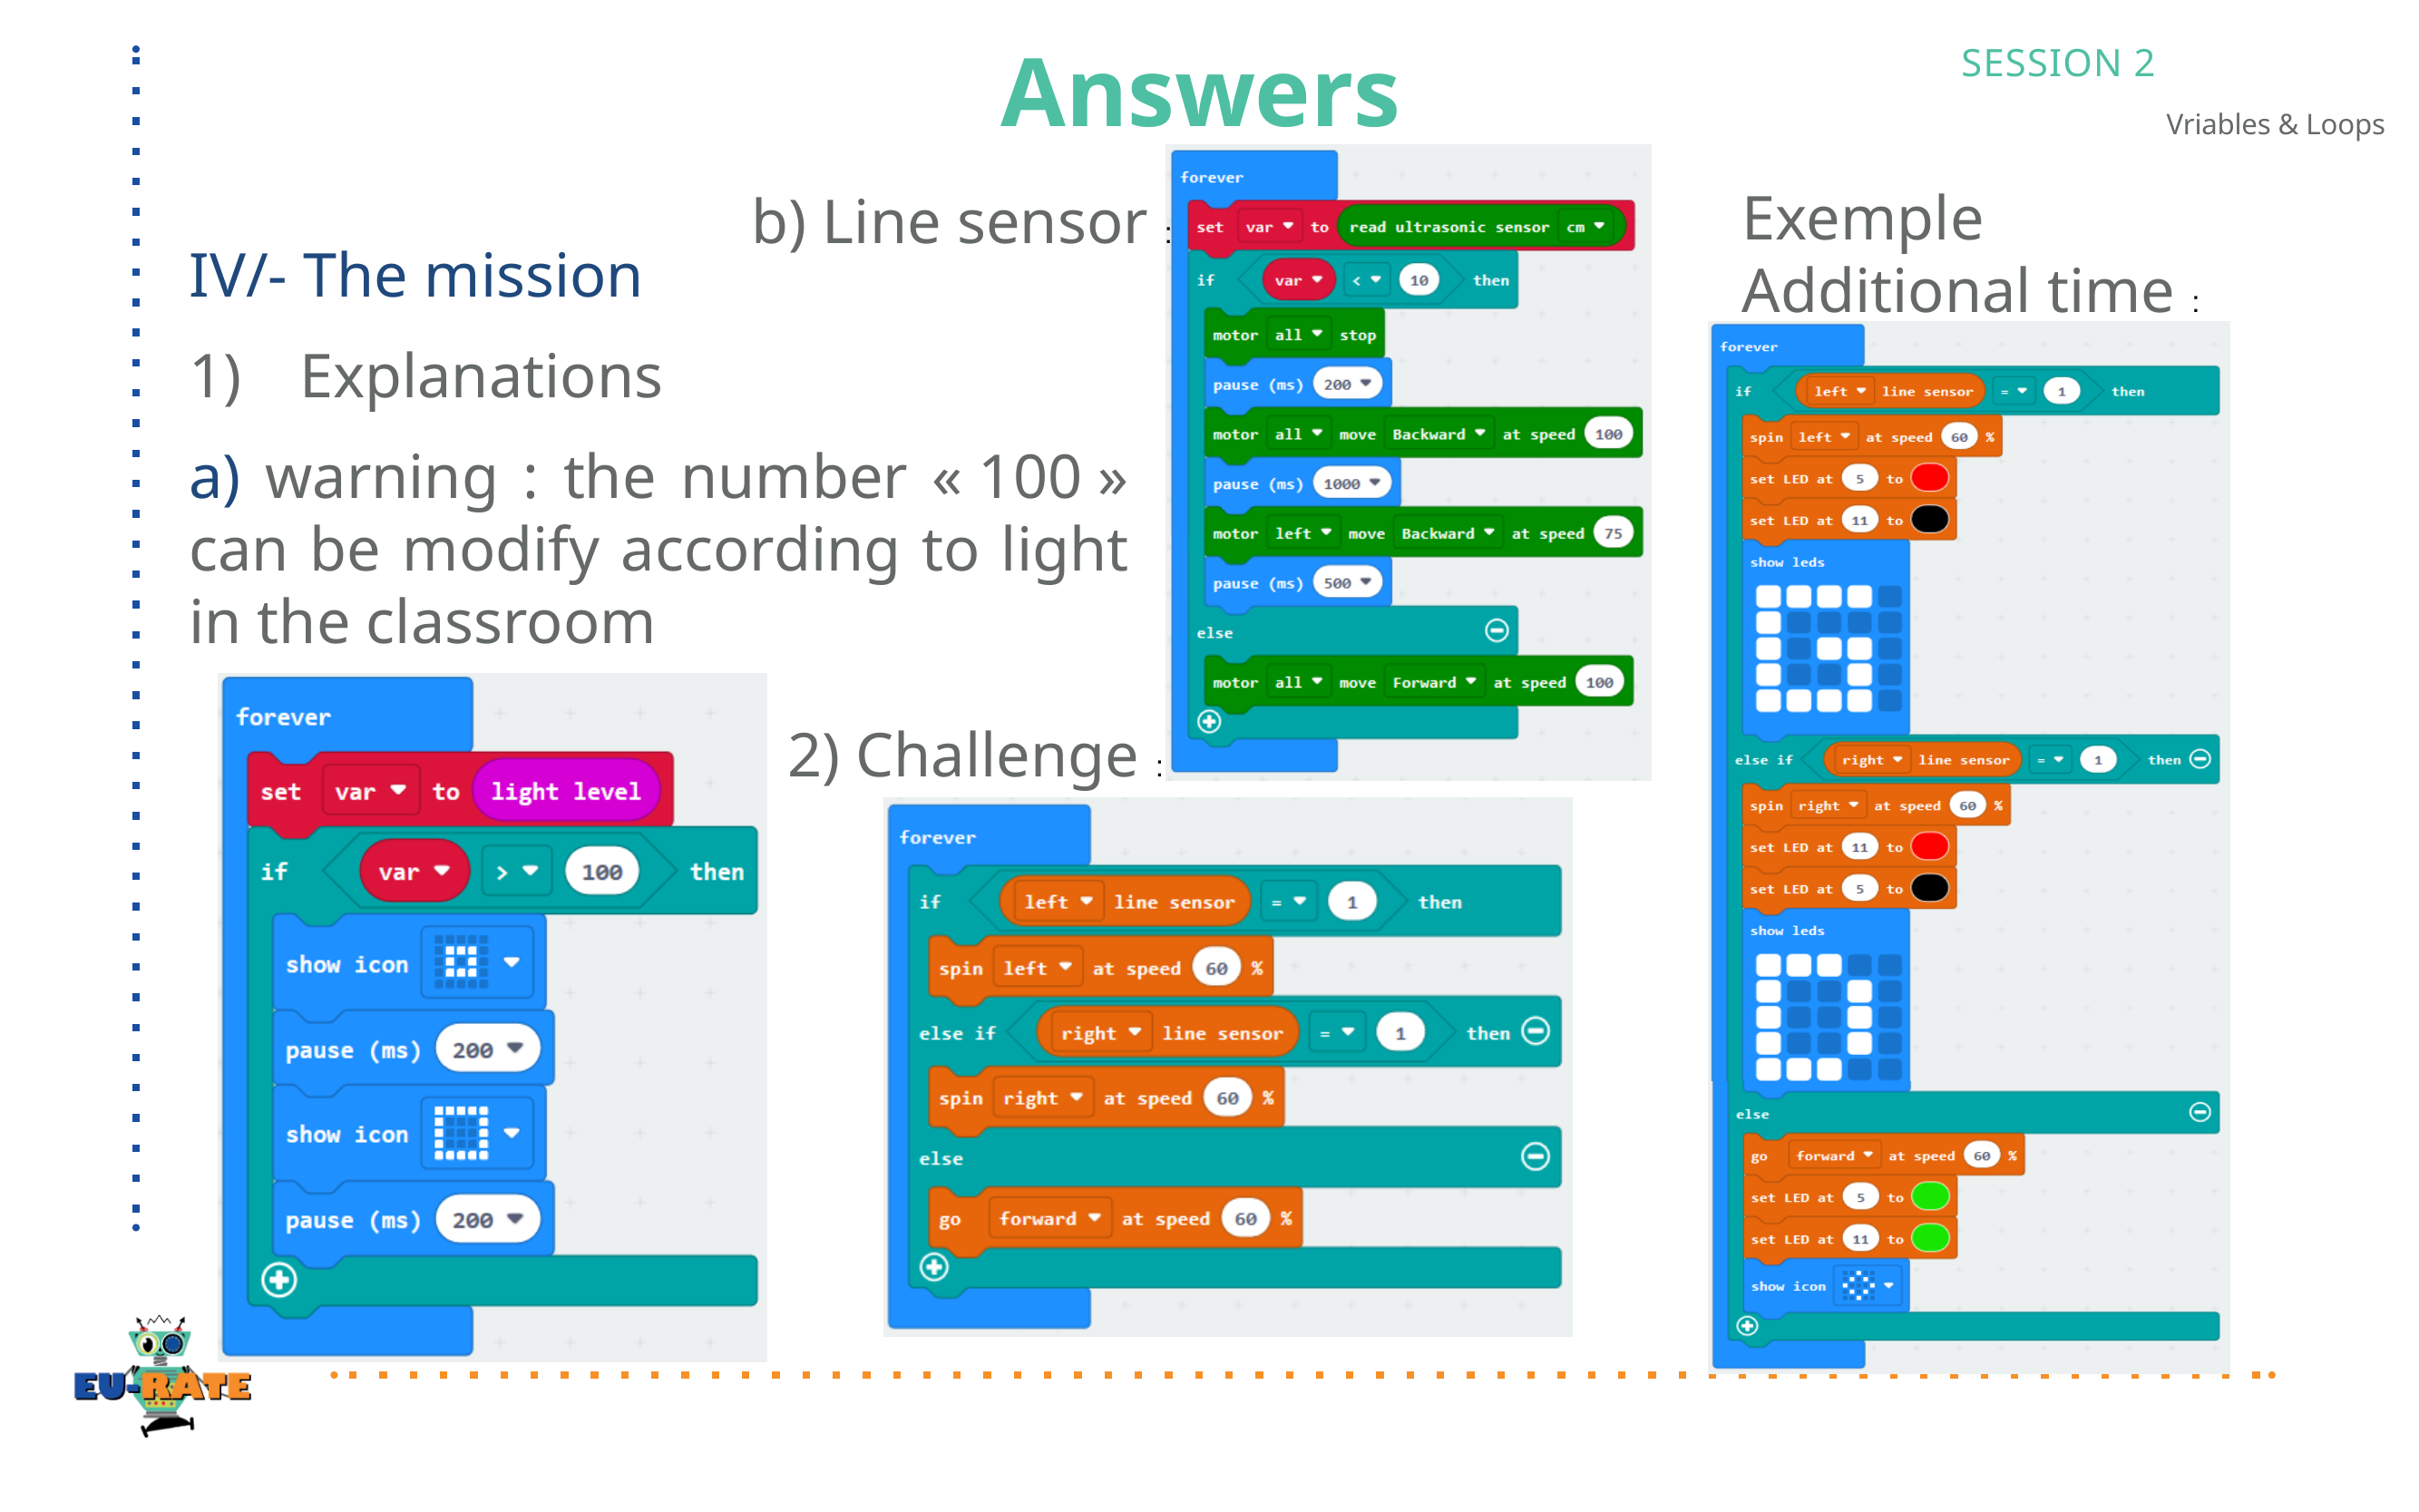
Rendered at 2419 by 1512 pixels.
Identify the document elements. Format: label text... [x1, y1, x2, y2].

text_box Exemple Additional time : [1741, 179, 2272, 279]
picture [1166, 144, 1652, 781]
title Answers [710, 30, 1652, 234]
text_box b) Line sensor : [751, 147, 1162, 322]
picture [883, 797, 1573, 1338]
text_box IV/- The mission Explanations a) warning : the number « 100 » can be modify according to light in the classroom [189, 234, 1130, 656]
picture [73, 672, 767, 1439]
text_box SESSION 2 Vriables & Loops [1959, 36, 2419, 141]
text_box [1708, 321, 2230, 1374]
text_box 2) Challenge : [787, 679, 1409, 794]
